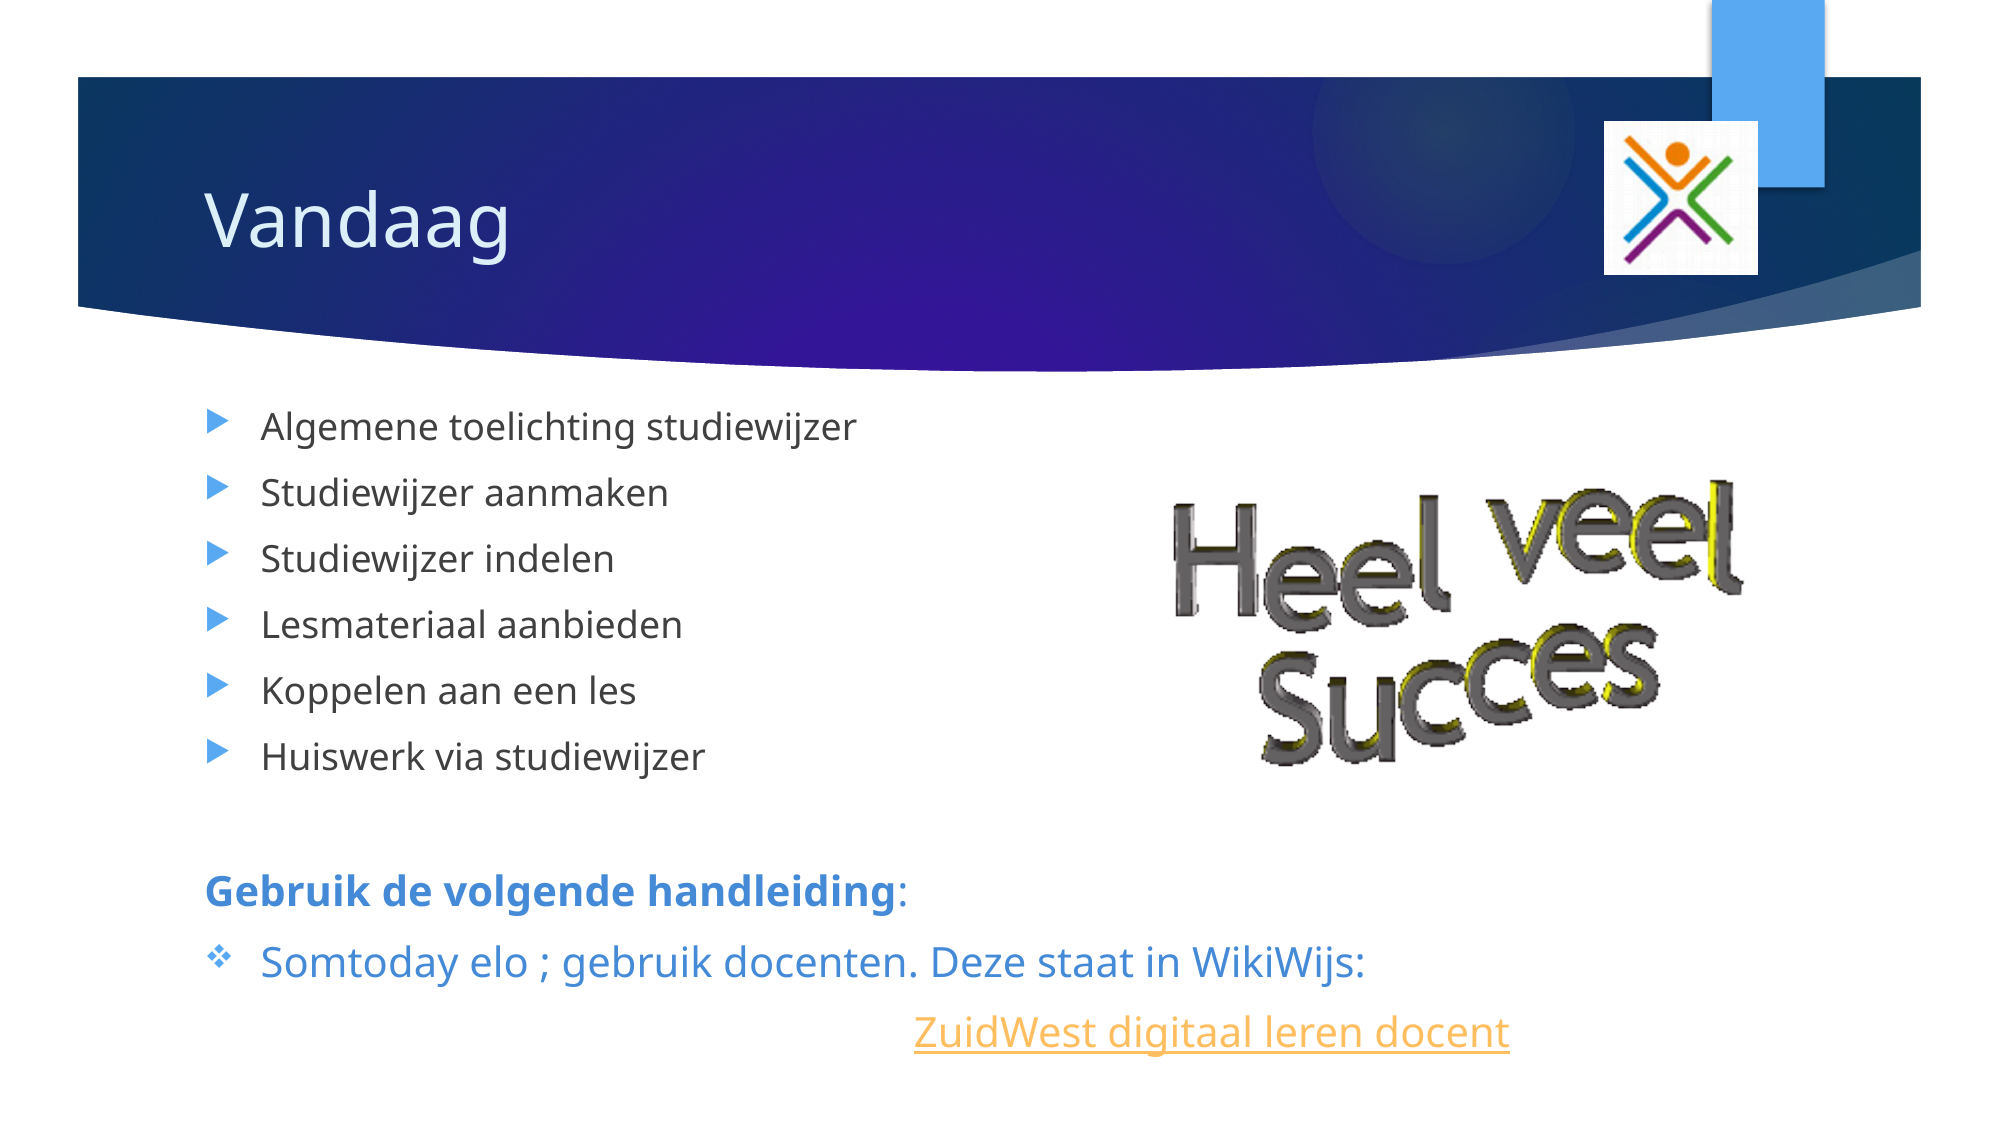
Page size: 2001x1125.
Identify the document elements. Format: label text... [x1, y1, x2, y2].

title Vandaag [189, 159, 1598, 276]
list Algemene toelichting studiewijzer Studiewijzer aanmaken Studiewijzer indelen Lesmateriaal aanbieden Koppelen aan een les Huiswerk via studiewijzer Gebruik de volgende handleiding: Somtoday elo ; gebruik docenten. Deze staat in WikiWijs: ZuidWest digitaal leren docent [189, 395, 1638, 1114]
picture [1141, 399, 1783, 828]
picture [1604, 121, 1759, 276]
